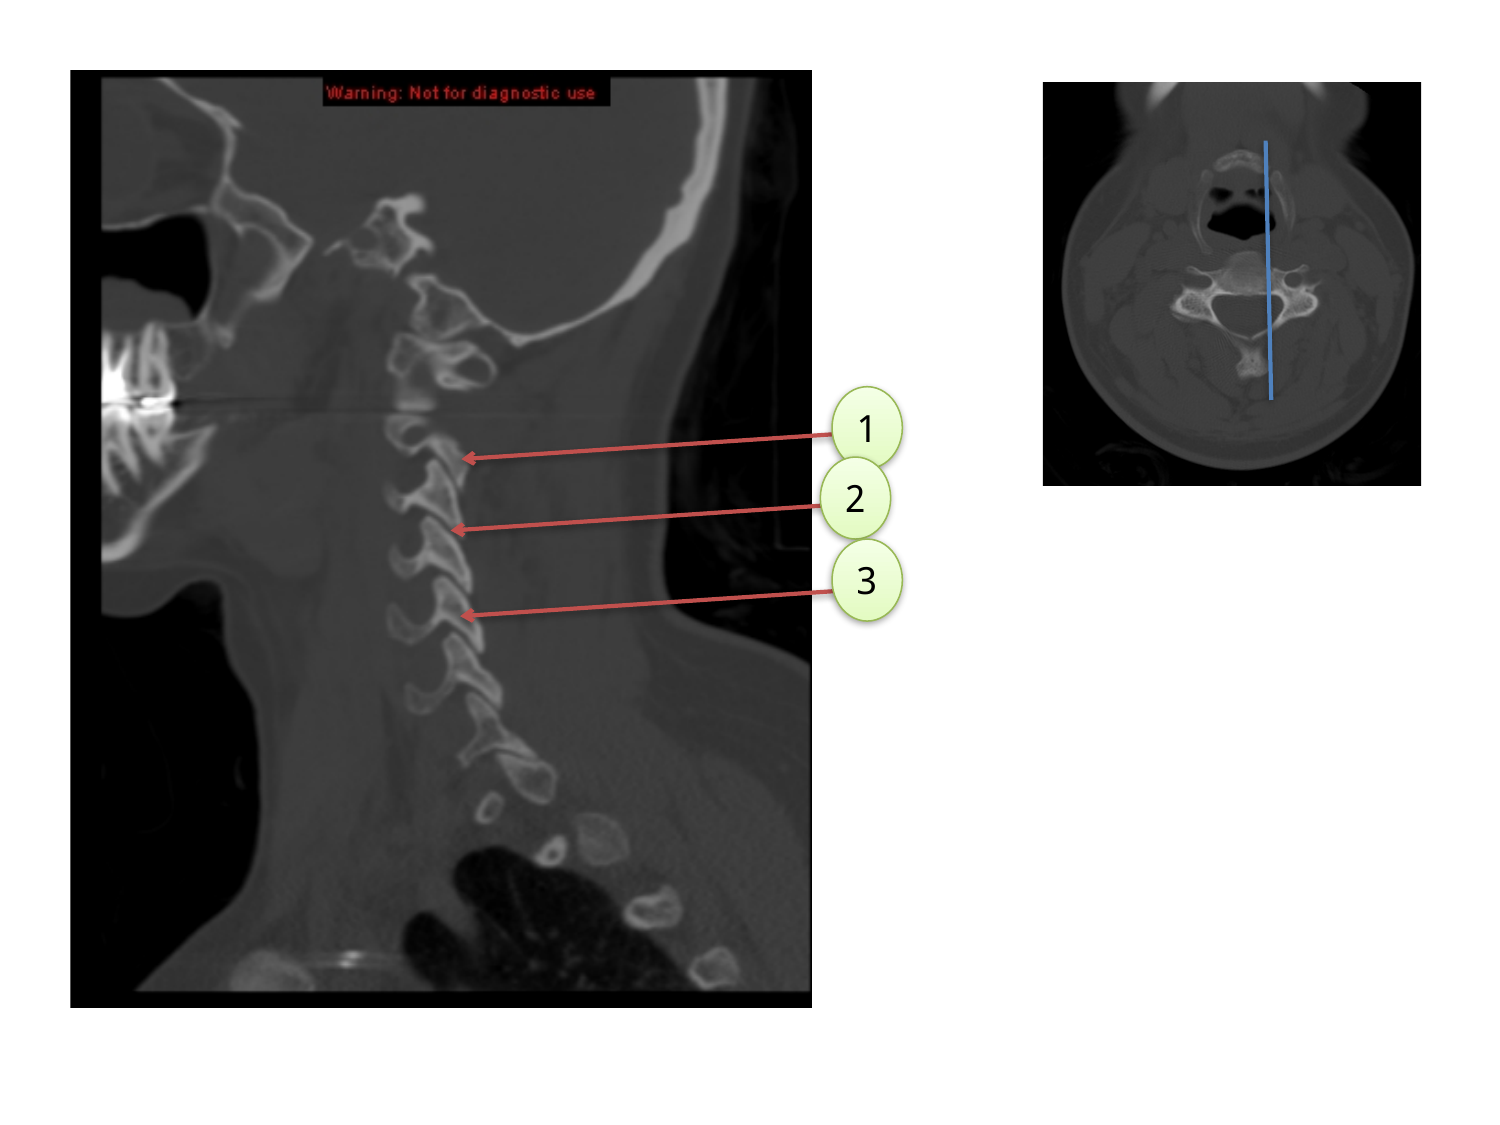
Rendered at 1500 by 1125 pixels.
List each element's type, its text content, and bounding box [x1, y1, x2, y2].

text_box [459, 590, 843, 617]
text_box 3 [831, 538, 904, 622]
text_box 2 [819, 456, 892, 540]
text_box 1 [831, 385, 904, 466]
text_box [461, 433, 844, 460]
picture [70, 70, 813, 1009]
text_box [1138, 267, 1399, 274]
picture [1042, 81, 1422, 486]
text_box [450, 504, 834, 531]
